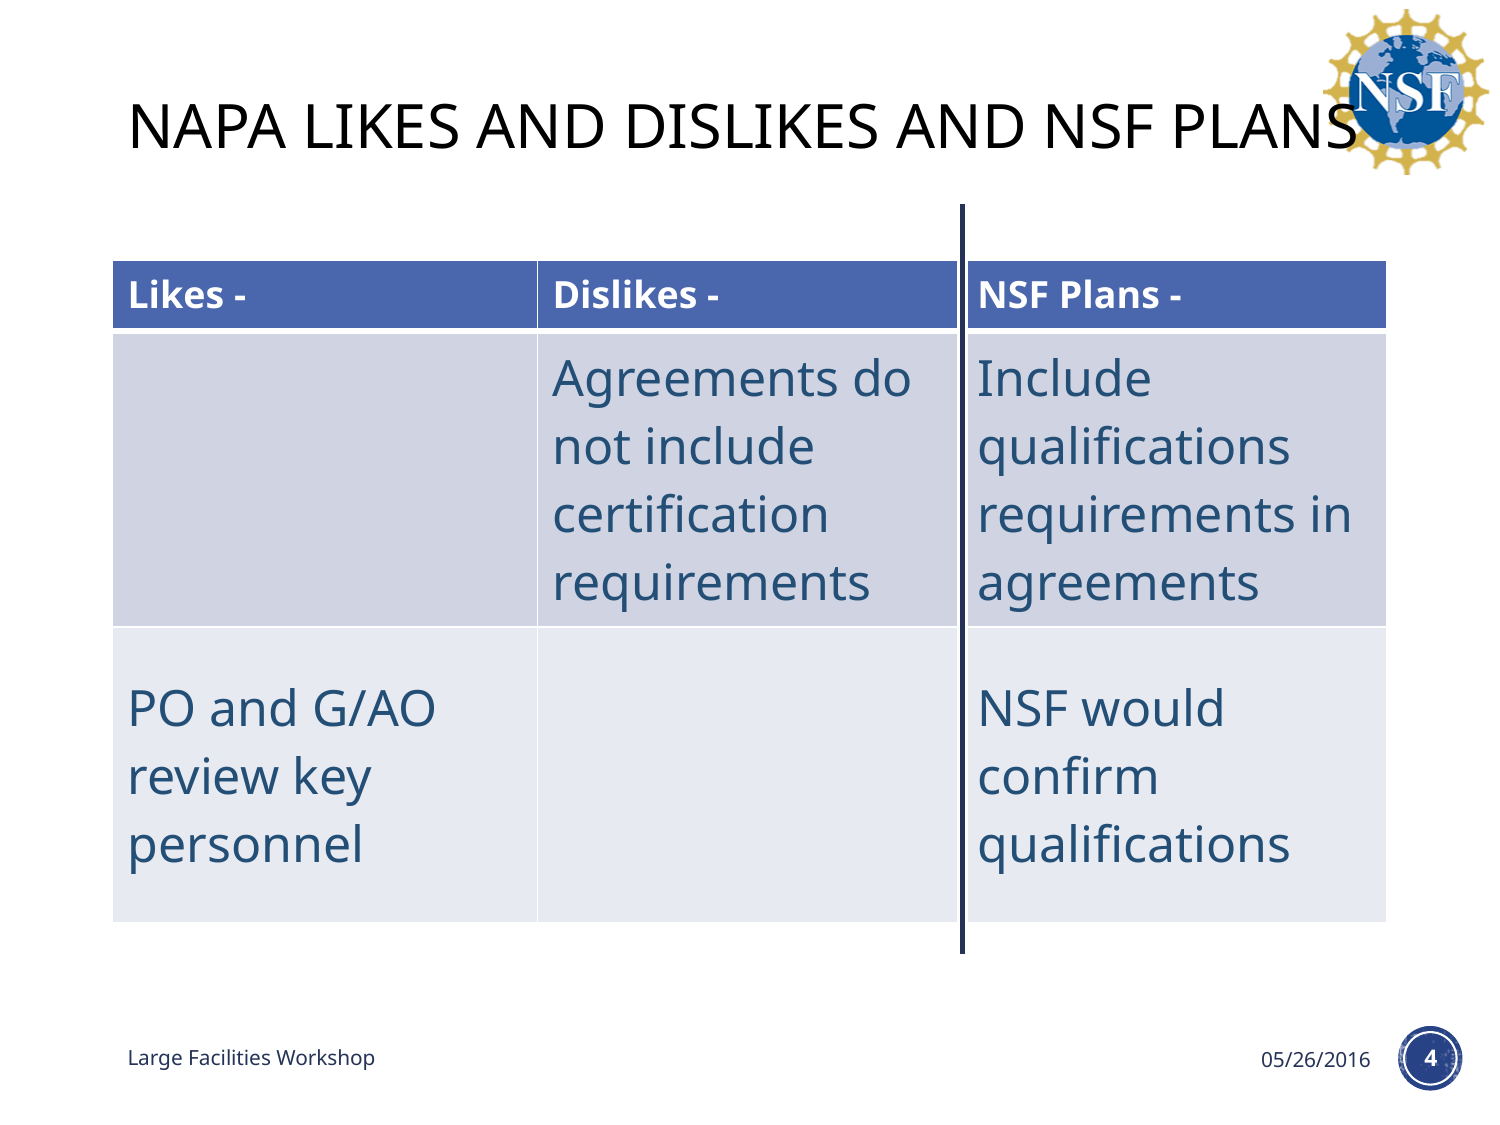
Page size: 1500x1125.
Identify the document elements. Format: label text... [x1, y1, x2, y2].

table_cell Agreements do not include certification requirements [538, 334, 957, 626]
title NAPA Likes and Dislikes and NSF PLANS [112, 79, 1388, 178]
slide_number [982, 1028, 1386, 1089]
footer Large Facilities Workshop [112, 1028, 891, 1089]
picture [1323, 9, 1490, 175]
table_header NSF Plans - [968, 261, 1386, 328]
table_cell Include qualifications requirements in agreements [968, 334, 1386, 626]
table_header Dislikes - [538, 261, 957, 328]
table_cell [538, 628, 957, 922]
table_cell NSF would confirm qualifications [968, 628, 1386, 922]
table_cell PO and G/AO review key personnel [113, 628, 537, 922]
slide_number 4 [1391, 1028, 1471, 1089]
table_cell [113, 334, 537, 626]
table_header Likes - [113, 261, 537, 328]
